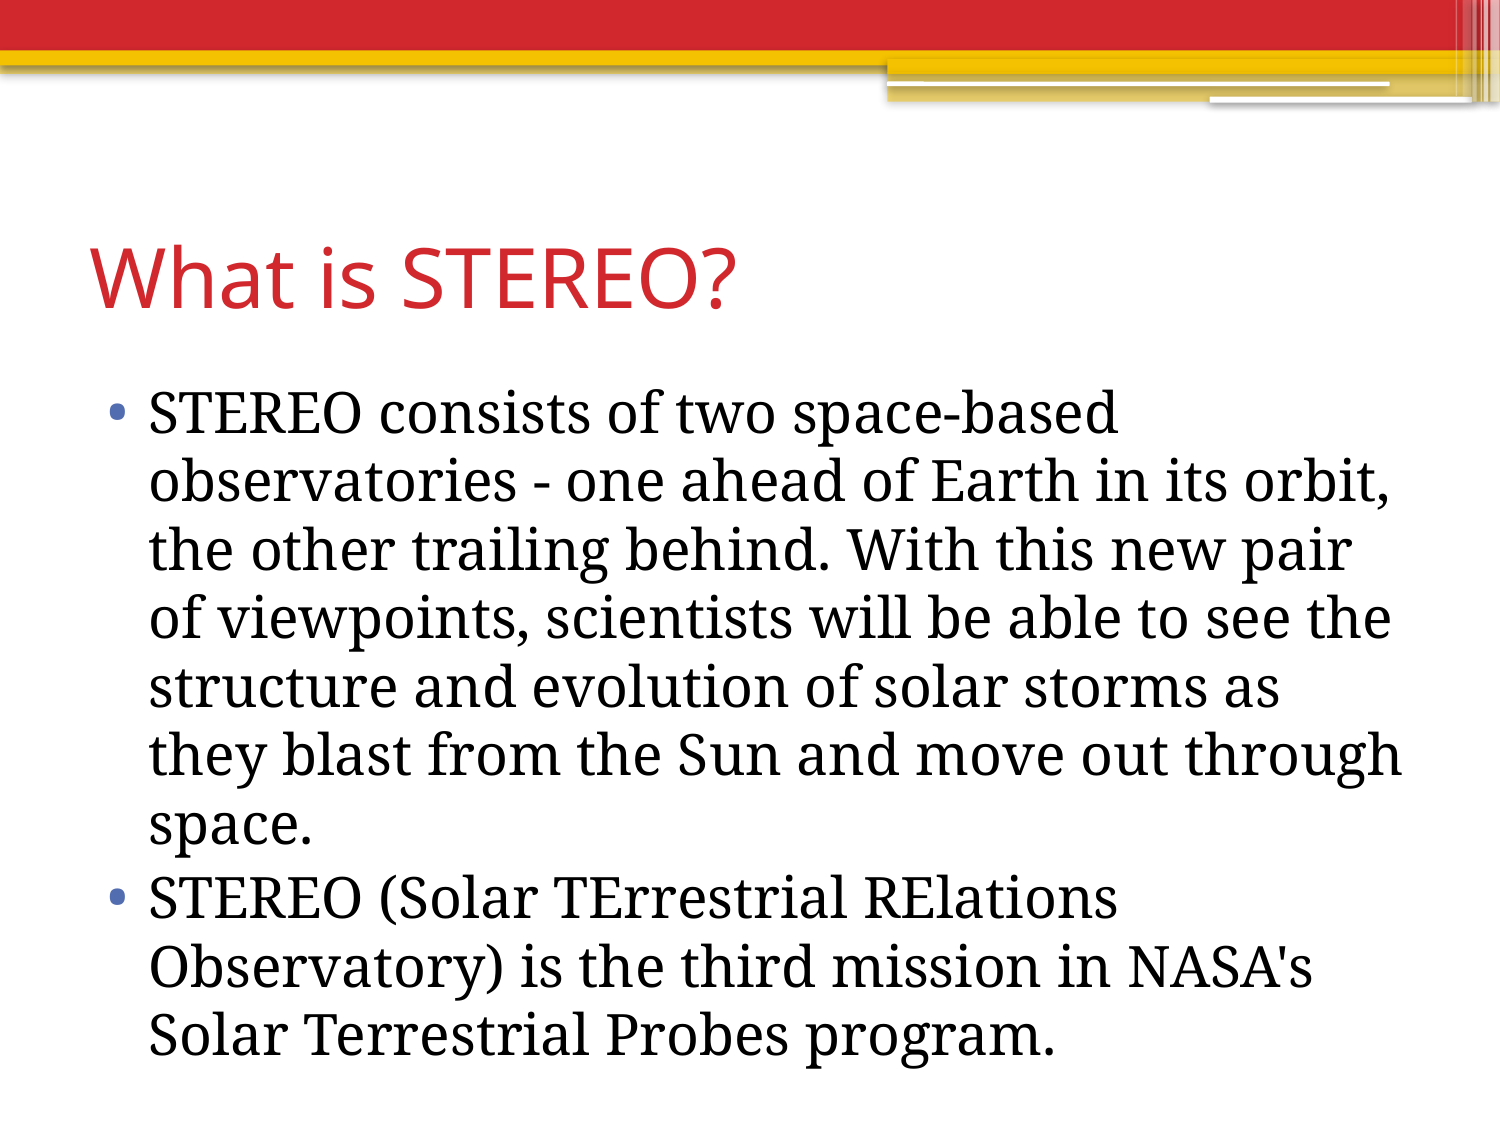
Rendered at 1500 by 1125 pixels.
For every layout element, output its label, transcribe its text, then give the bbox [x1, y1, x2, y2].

list STEREO consists of two space-based observatories - one ahead of Earth in its orbit, the other trailing behind. With this new pair of viewpoints, scientists will be able to see the structure and evolution of solar storms as they blast from the Sun and move out through space. STEREO (Solar TErrestrial RElations Observatory) is the third mission in NASA's Solar Terrestrial Probes program. [75, 368, 1425, 1079]
title What is STEREO? [75, 187, 1425, 363]
